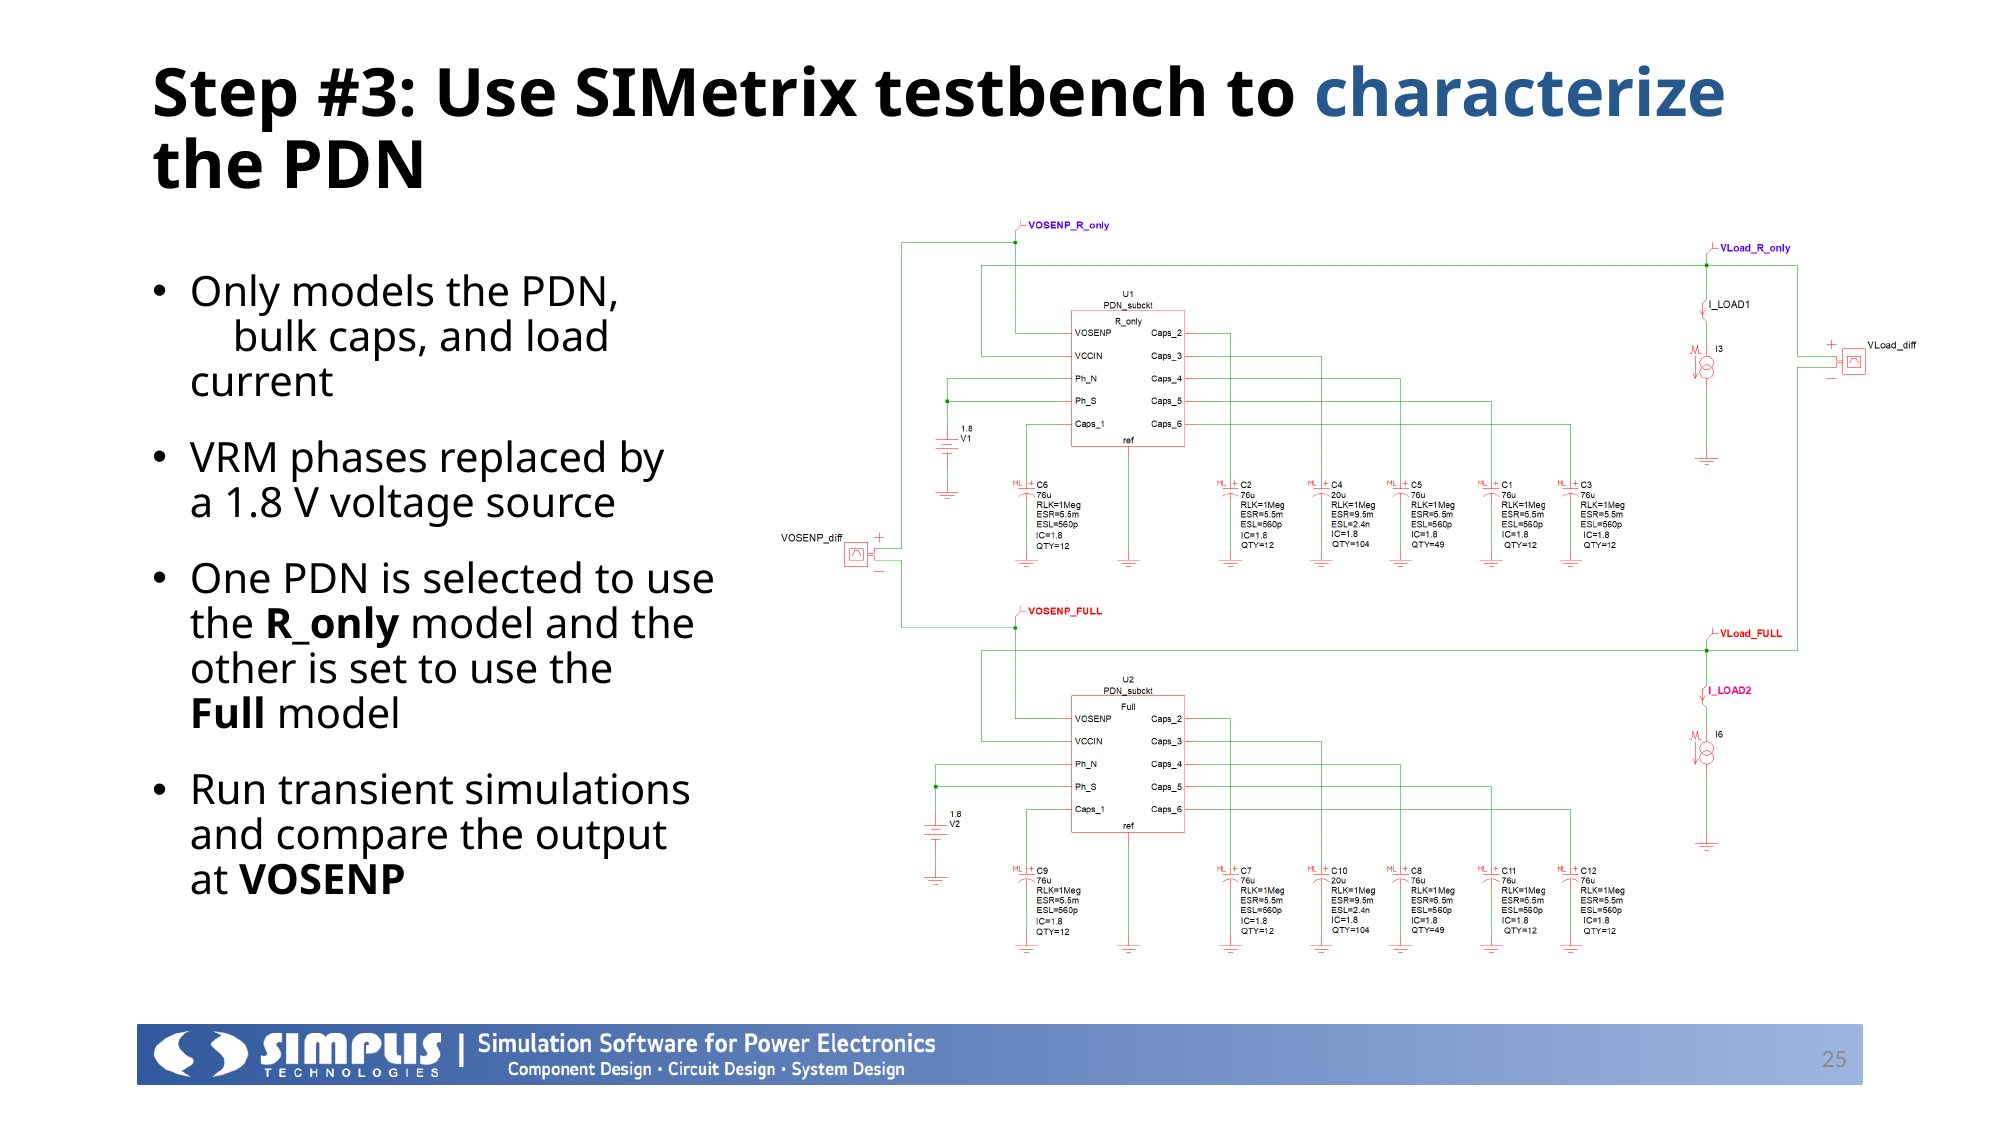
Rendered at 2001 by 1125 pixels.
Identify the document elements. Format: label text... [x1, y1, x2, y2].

slide_number 25 [1412, 1027, 1863, 1088]
picture [775, 210, 1921, 962]
title Step #3: Use SIMetrix testbench to characterize the PDN [137, 37, 1863, 225]
list Only models the PDN, bulk caps, and load current VRM phases replaced by a 1.8 V voltage source One PDN is selected to use the R_only model and the other is set to use the Full model Run transient simulations and compare the output at VOSENP [137, 262, 780, 1014]
picture [154, 1007, 945, 1108]
